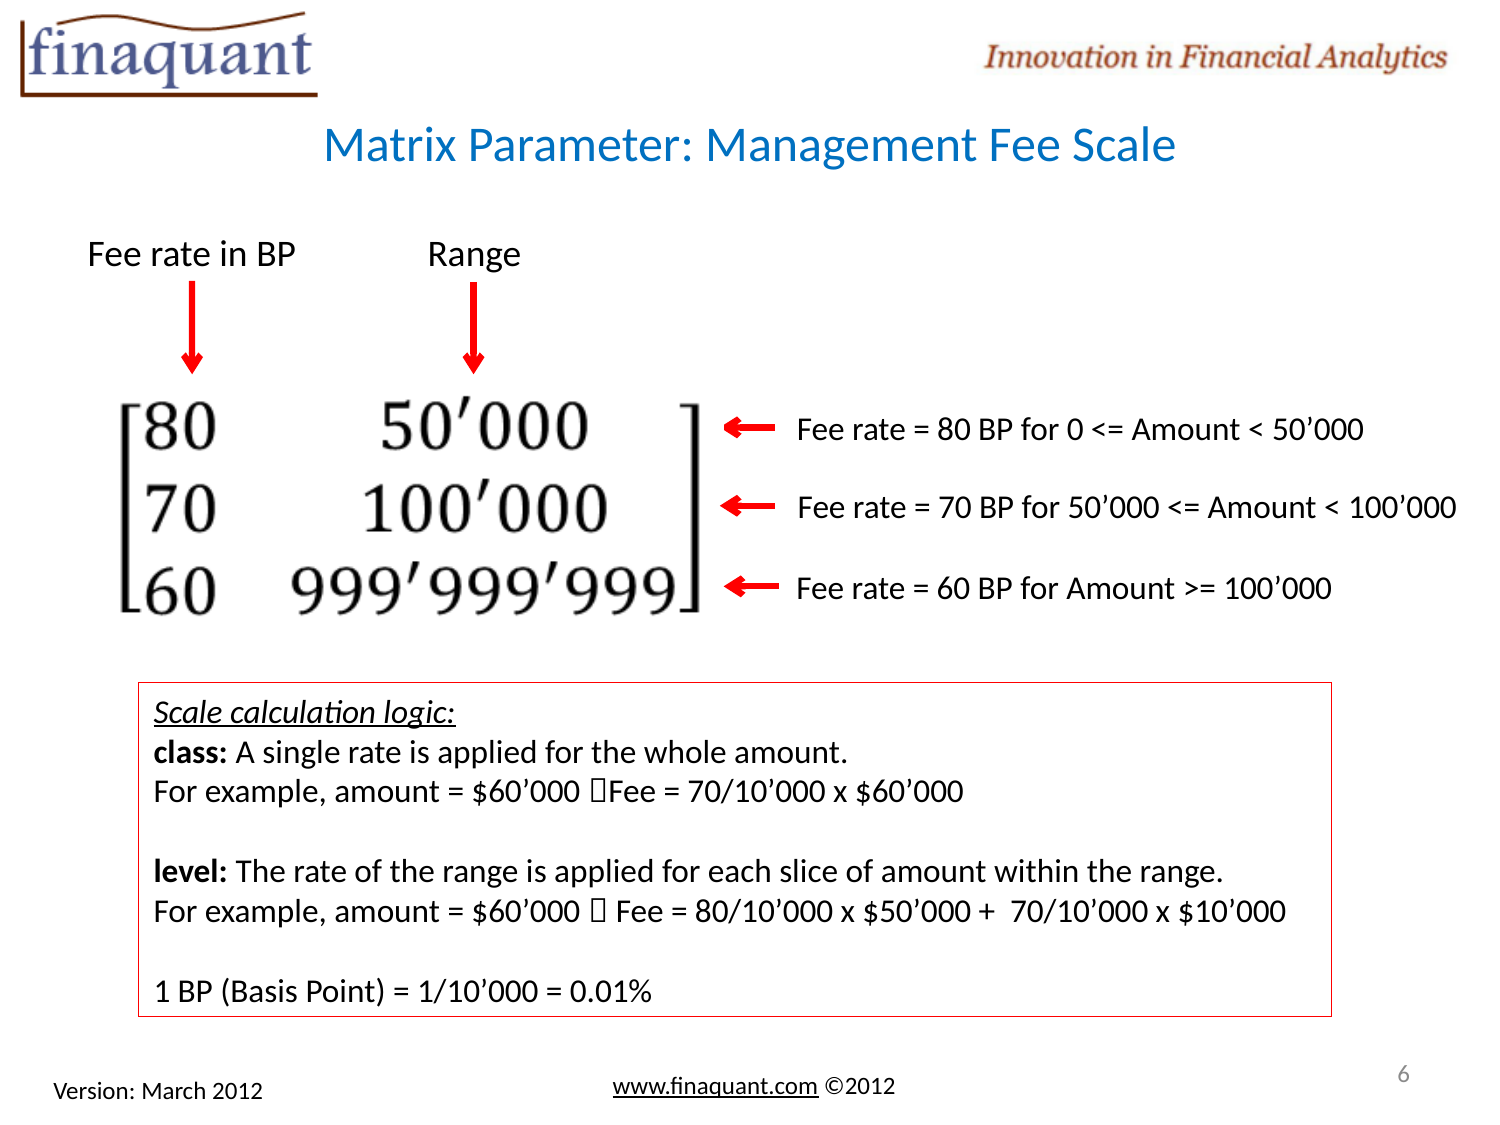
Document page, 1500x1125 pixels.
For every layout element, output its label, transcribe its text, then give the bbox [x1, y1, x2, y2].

text_box Fee rate = 80 BP for 0 <= Amount < 50’000 [782, 399, 1380, 455]
text_box www.finaquant.com ©2012 [597, 1062, 911, 1108]
text_box Version: March 2012 [38, 1067, 279, 1112]
text_box Scale calculation logic: class: A single rate is applied for the whole amount. For example, amount = $60’000 Fee = 70/10’000 x $60’000 level: The rate of the range is applied for each slice of amount within the range. For example, amount = $60’000  Fee = 80/10’000 x $50’000 + 70/10’000 x $10’000 1 BP (Basis Point) = 1/10’000 = 0.01% [138, 682, 1332, 1017]
text_box Fee rate = 70 BP for 50’000 <= Amount < 100’000 [782, 477, 1473, 533]
picture [99, 379, 724, 632]
slide_number 6 [1074, 1042, 1425, 1103]
text_box Range [412, 221, 537, 281]
picture [12, 5, 326, 104]
picture [965, 25, 1464, 88]
title Matrix Parameter: Management Fee Scale [75, 107, 1425, 175]
text_box Fee rate = 60 BP for Amount >= 100’000 [781, 558, 1348, 614]
text_box Fee rate in BP [72, 221, 312, 281]
